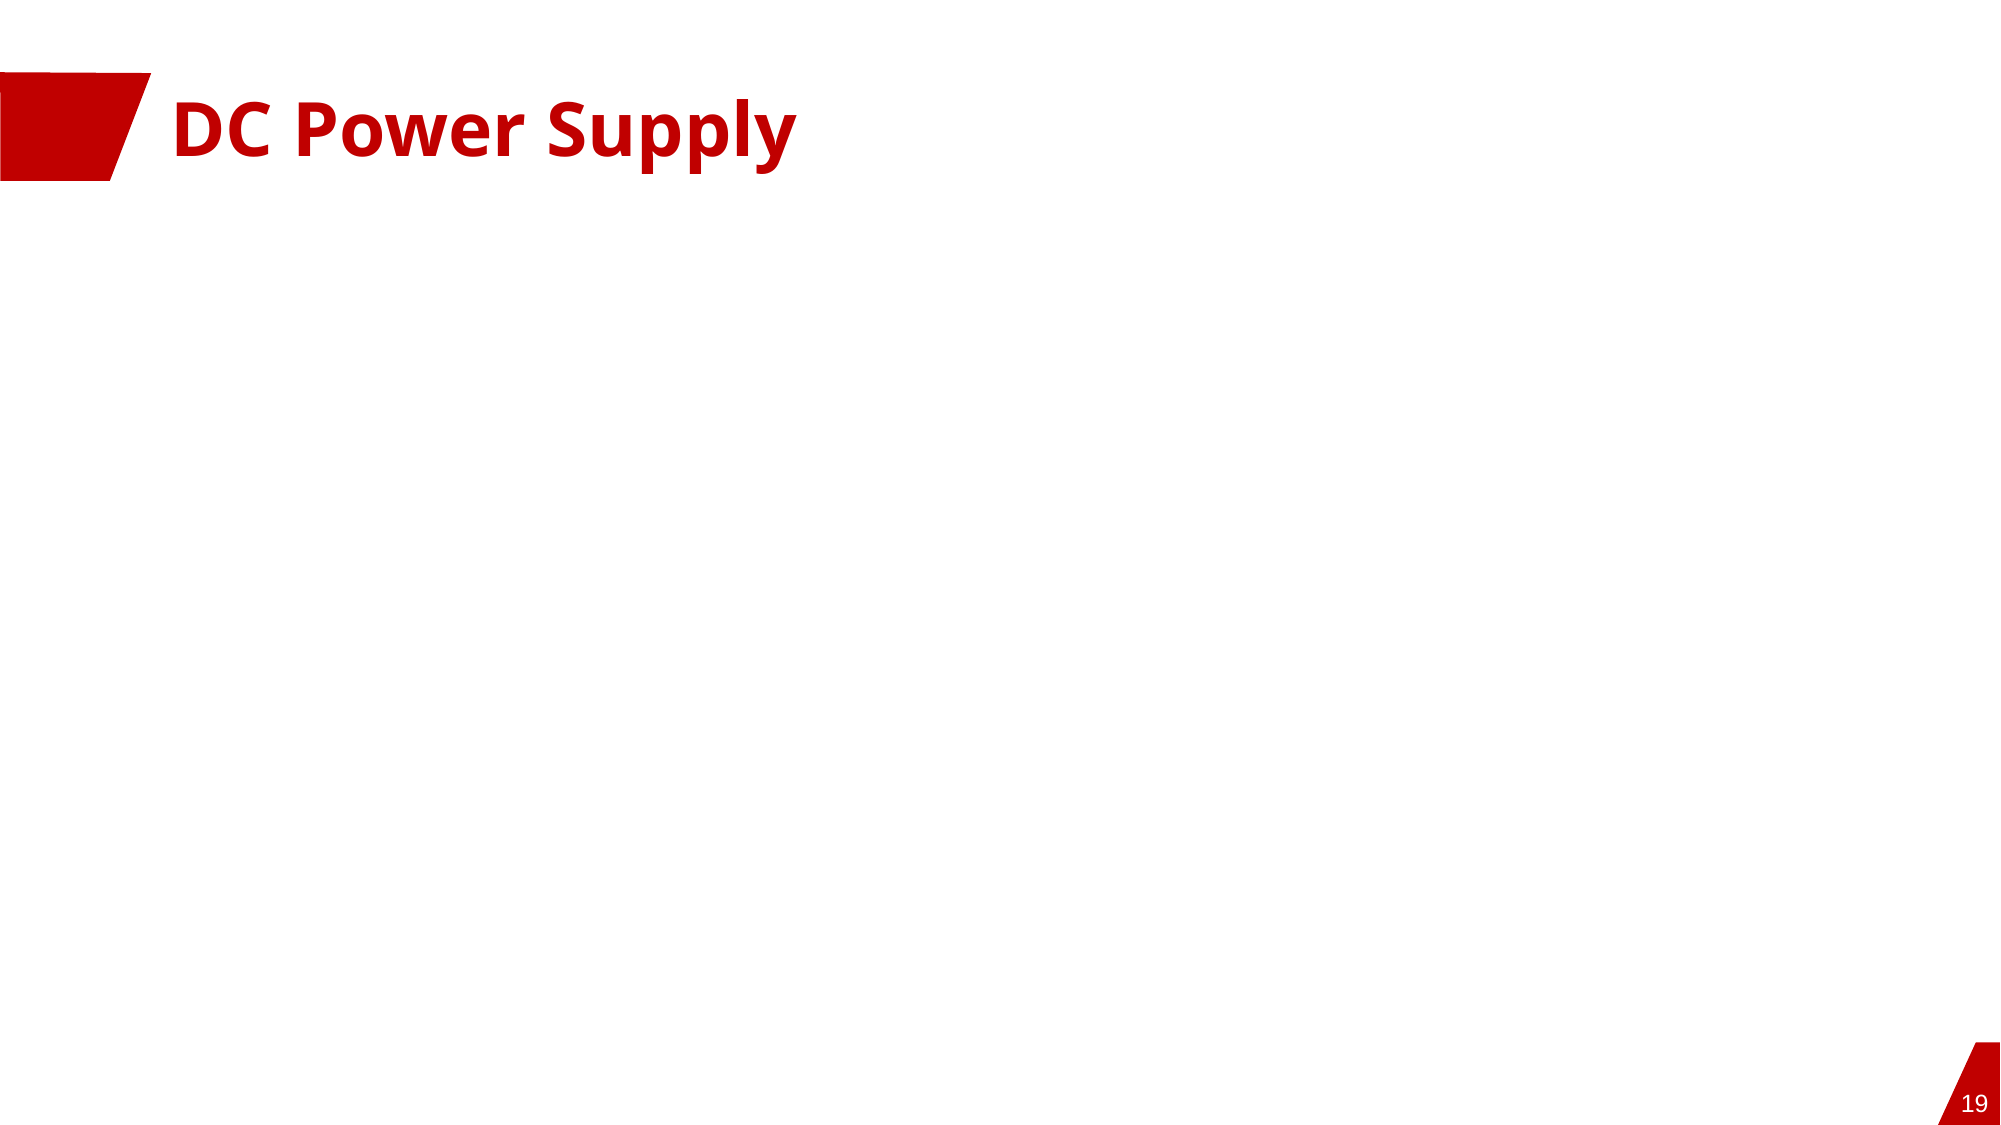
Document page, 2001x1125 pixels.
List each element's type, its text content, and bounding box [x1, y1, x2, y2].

title DC Power Supply [158, 67, 1885, 198]
slide_number 19 [1662, 1080, 2000, 1125]
